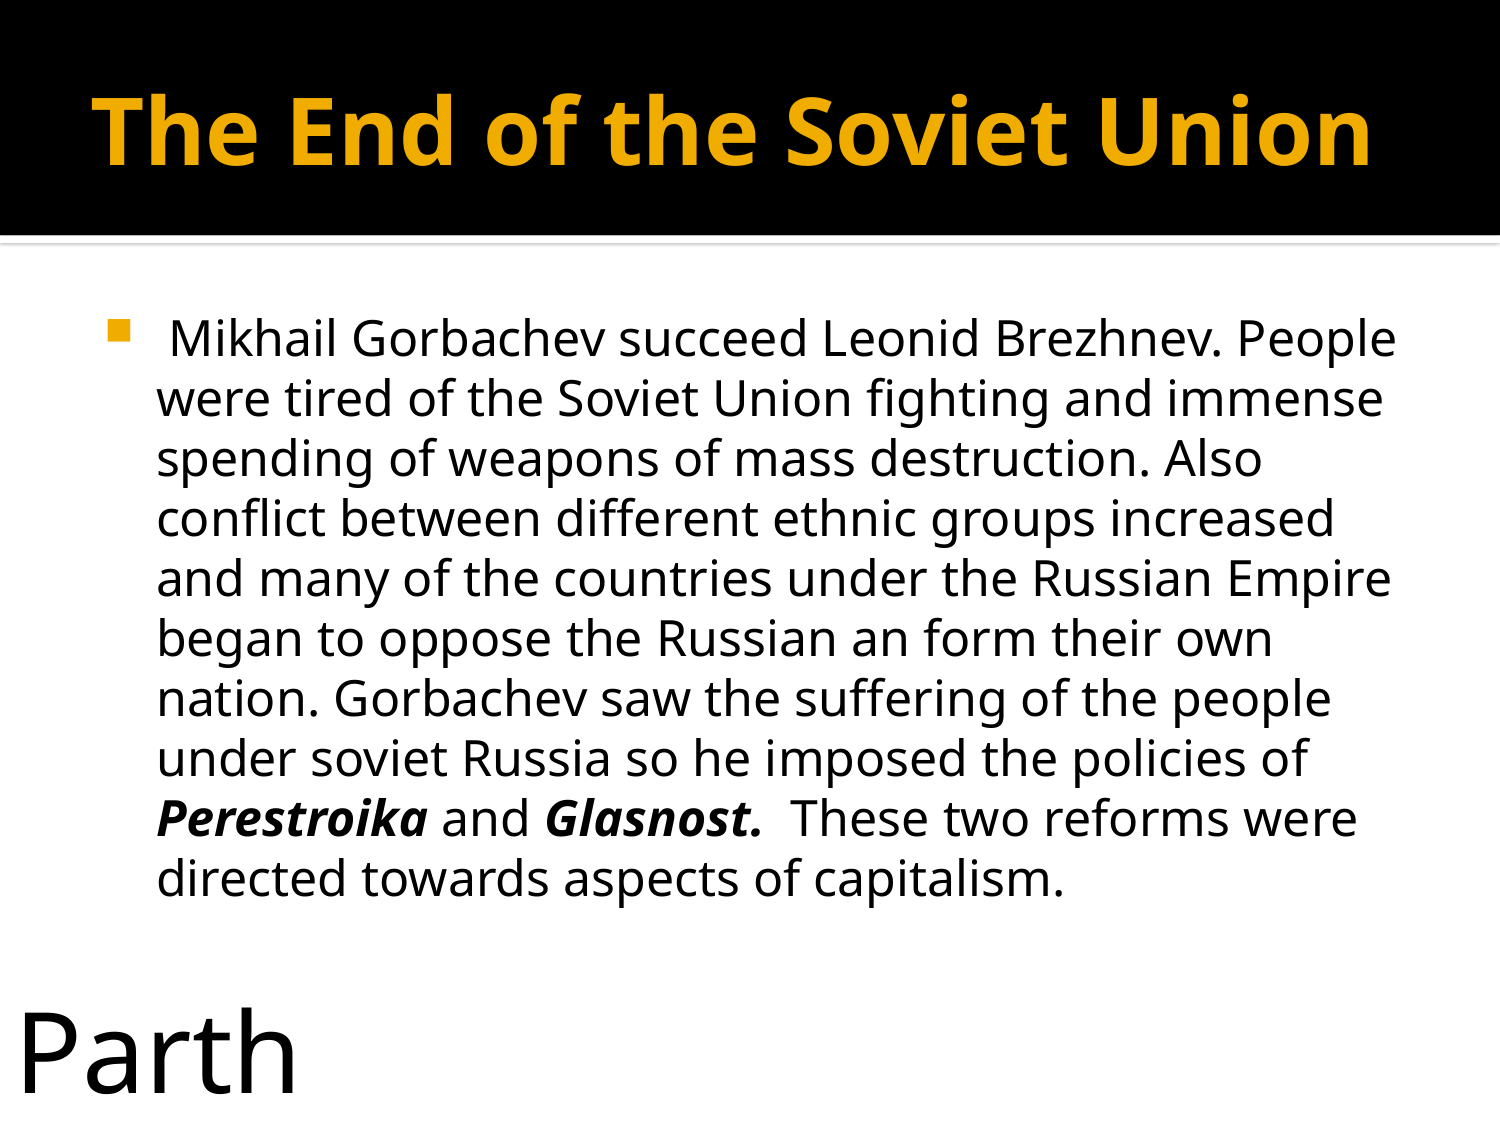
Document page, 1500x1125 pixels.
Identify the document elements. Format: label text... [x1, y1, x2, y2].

text_box Parth [0, 973, 328, 1124]
title The End of the Soviet Union [75, 25, 1425, 231]
list Mikhail Gorbachev succeed Leonid Brezhnev. People were tired of the Soviet Union fighting and immense spending of weapons of mass destruction. Also conflict between different ethnic groups increased and many of the countries under the Russian Empire began to oppose the Russian an form their own nation. Gorbachev saw the suffering of the people under soviet Russia so he imposed the policies of Perestroika and Glasnost. These two reforms were directed towards aspects of capitalism. [75, 291, 1425, 1050]
